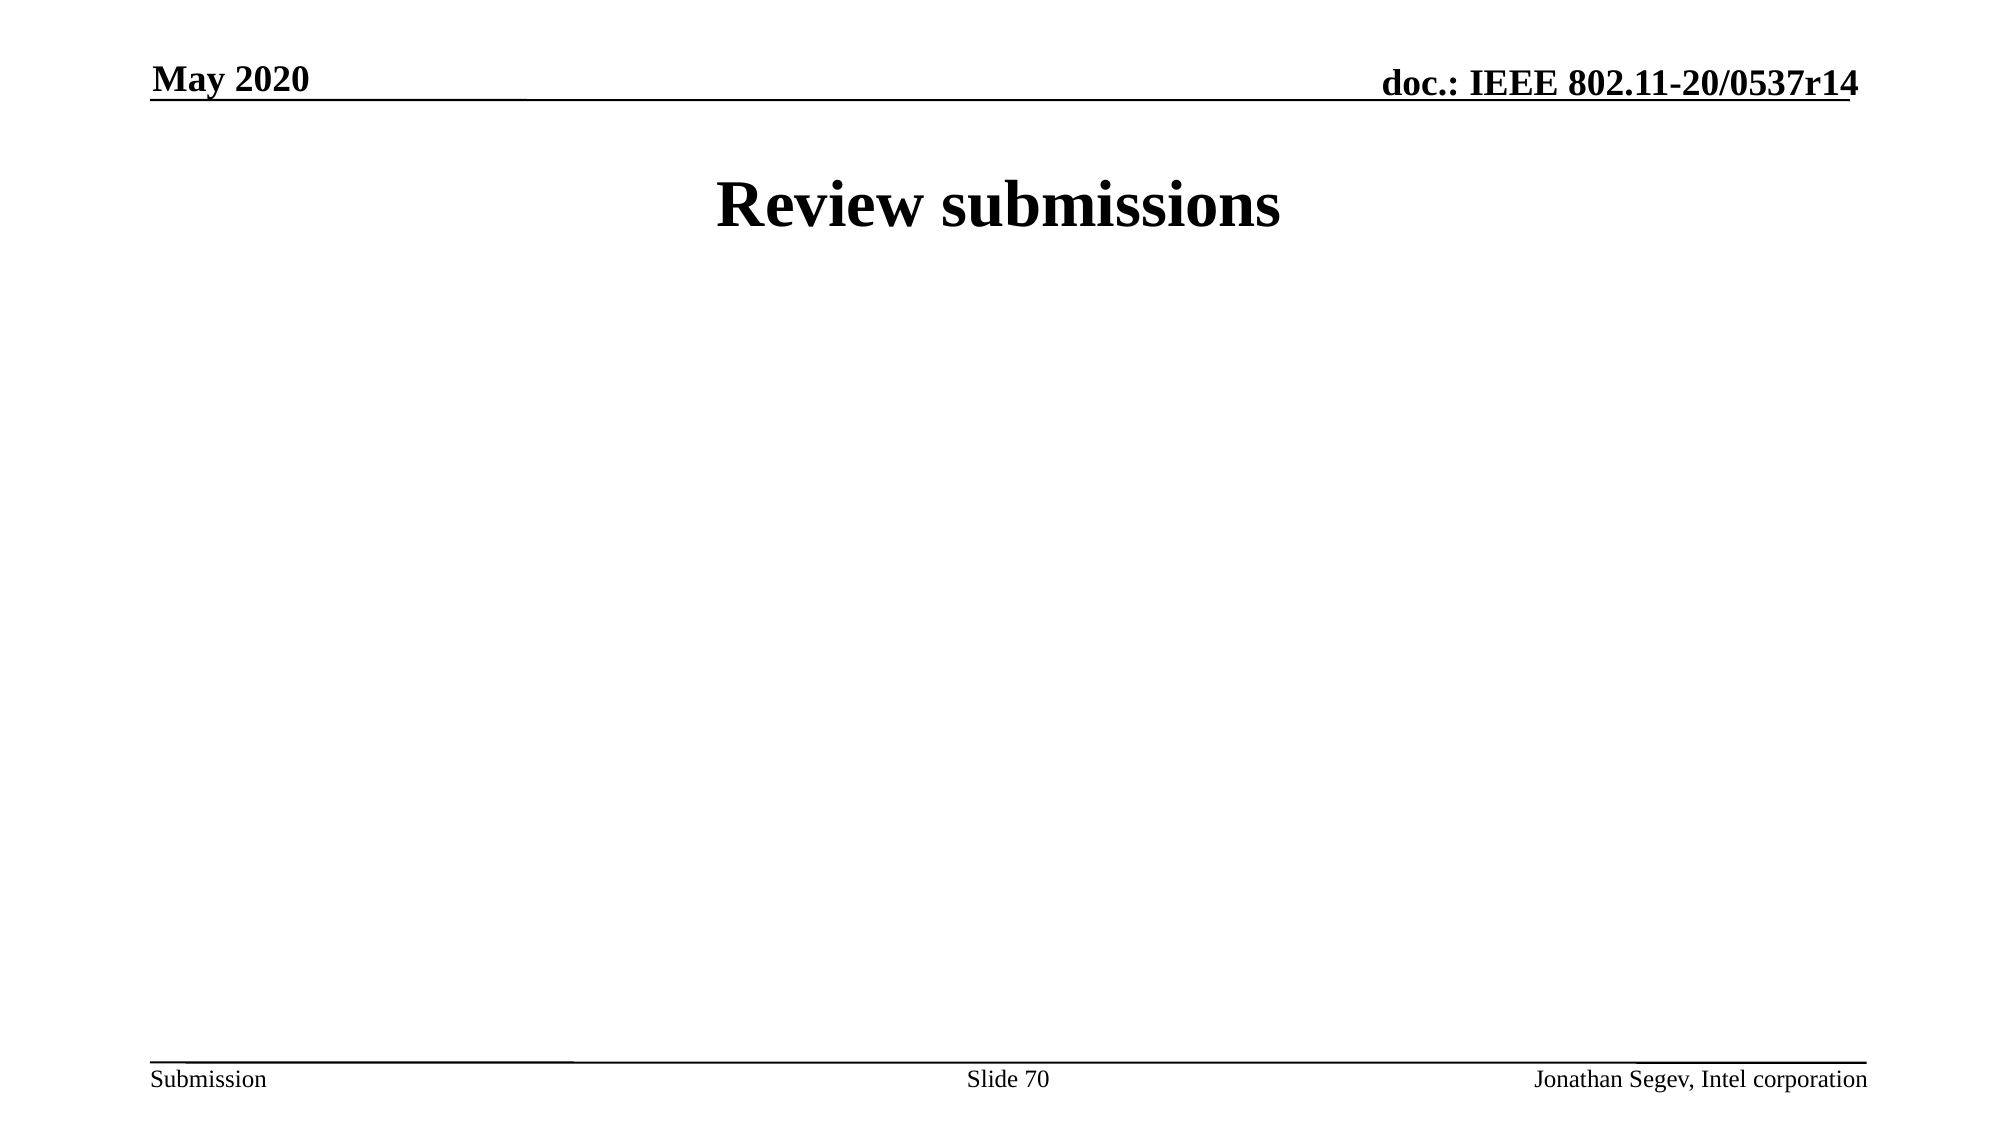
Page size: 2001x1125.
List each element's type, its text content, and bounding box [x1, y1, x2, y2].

footer Jonathan Segev, Intel corporation [1171, 1061, 1869, 1093]
slide_number Slide 70 [950, 1061, 1067, 1123]
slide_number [152, 54, 563, 100]
title Review submissions [149, 112, 1850, 288]
